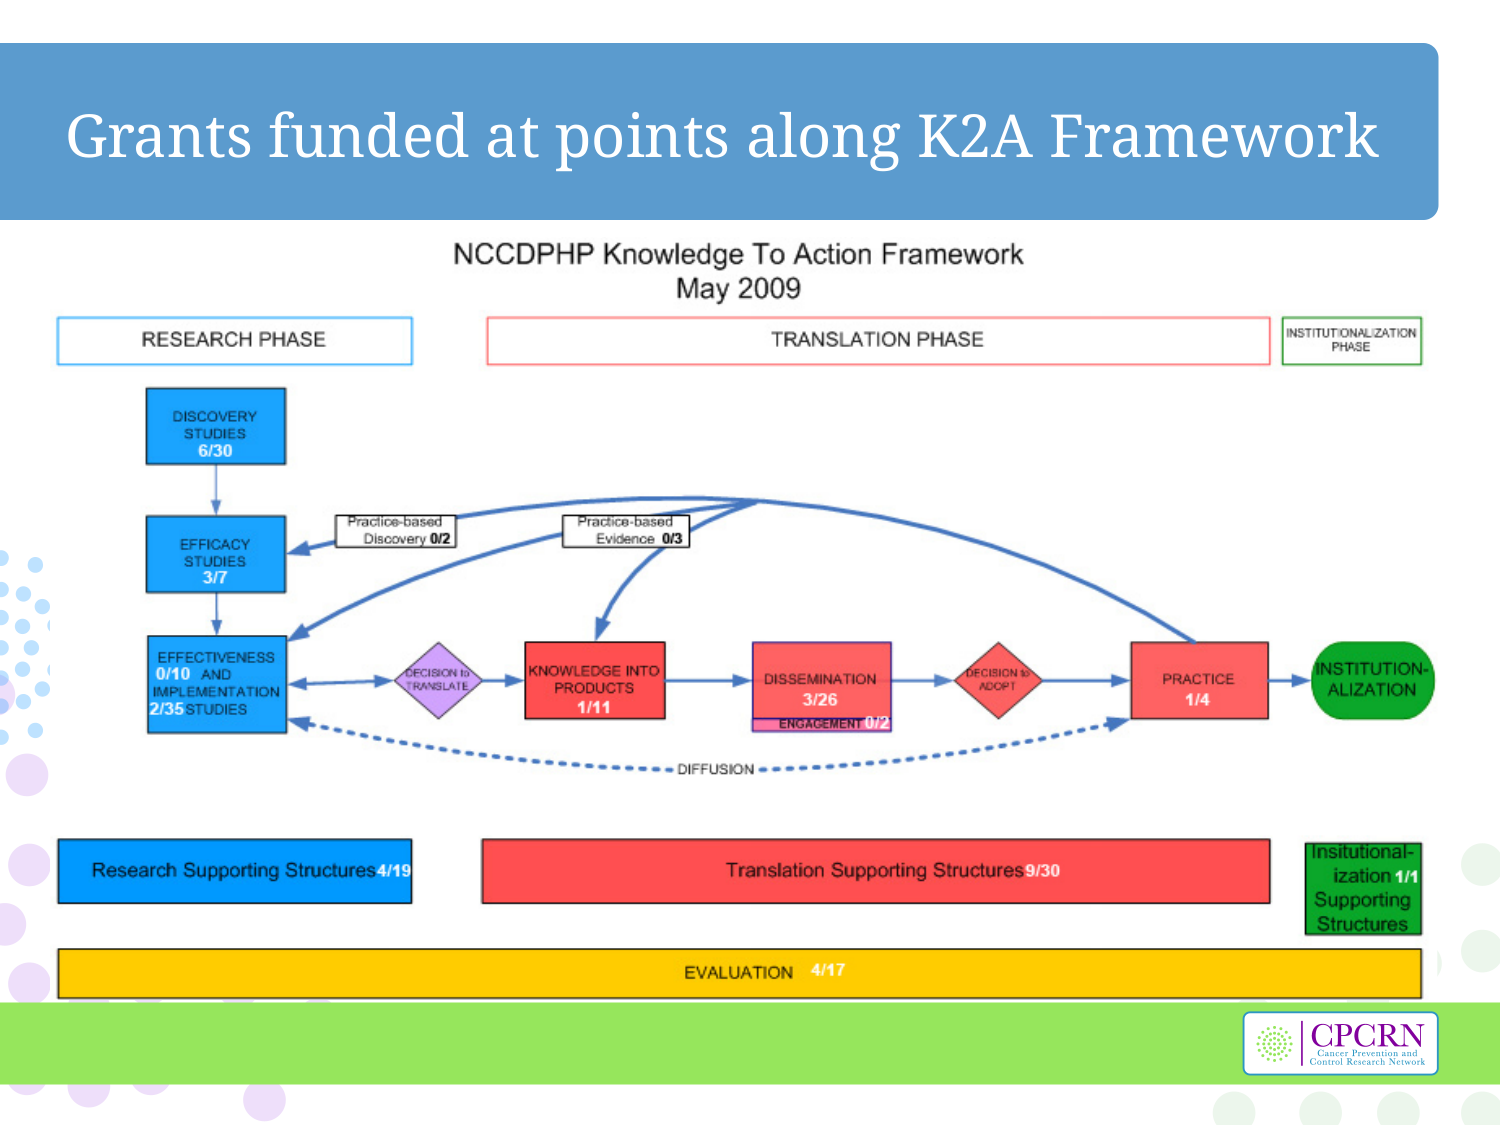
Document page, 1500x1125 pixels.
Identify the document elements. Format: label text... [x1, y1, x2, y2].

picture [0, 0, 1500, 1125]
list Grants funded at points along K2A Framework [50, 54, 1400, 213]
